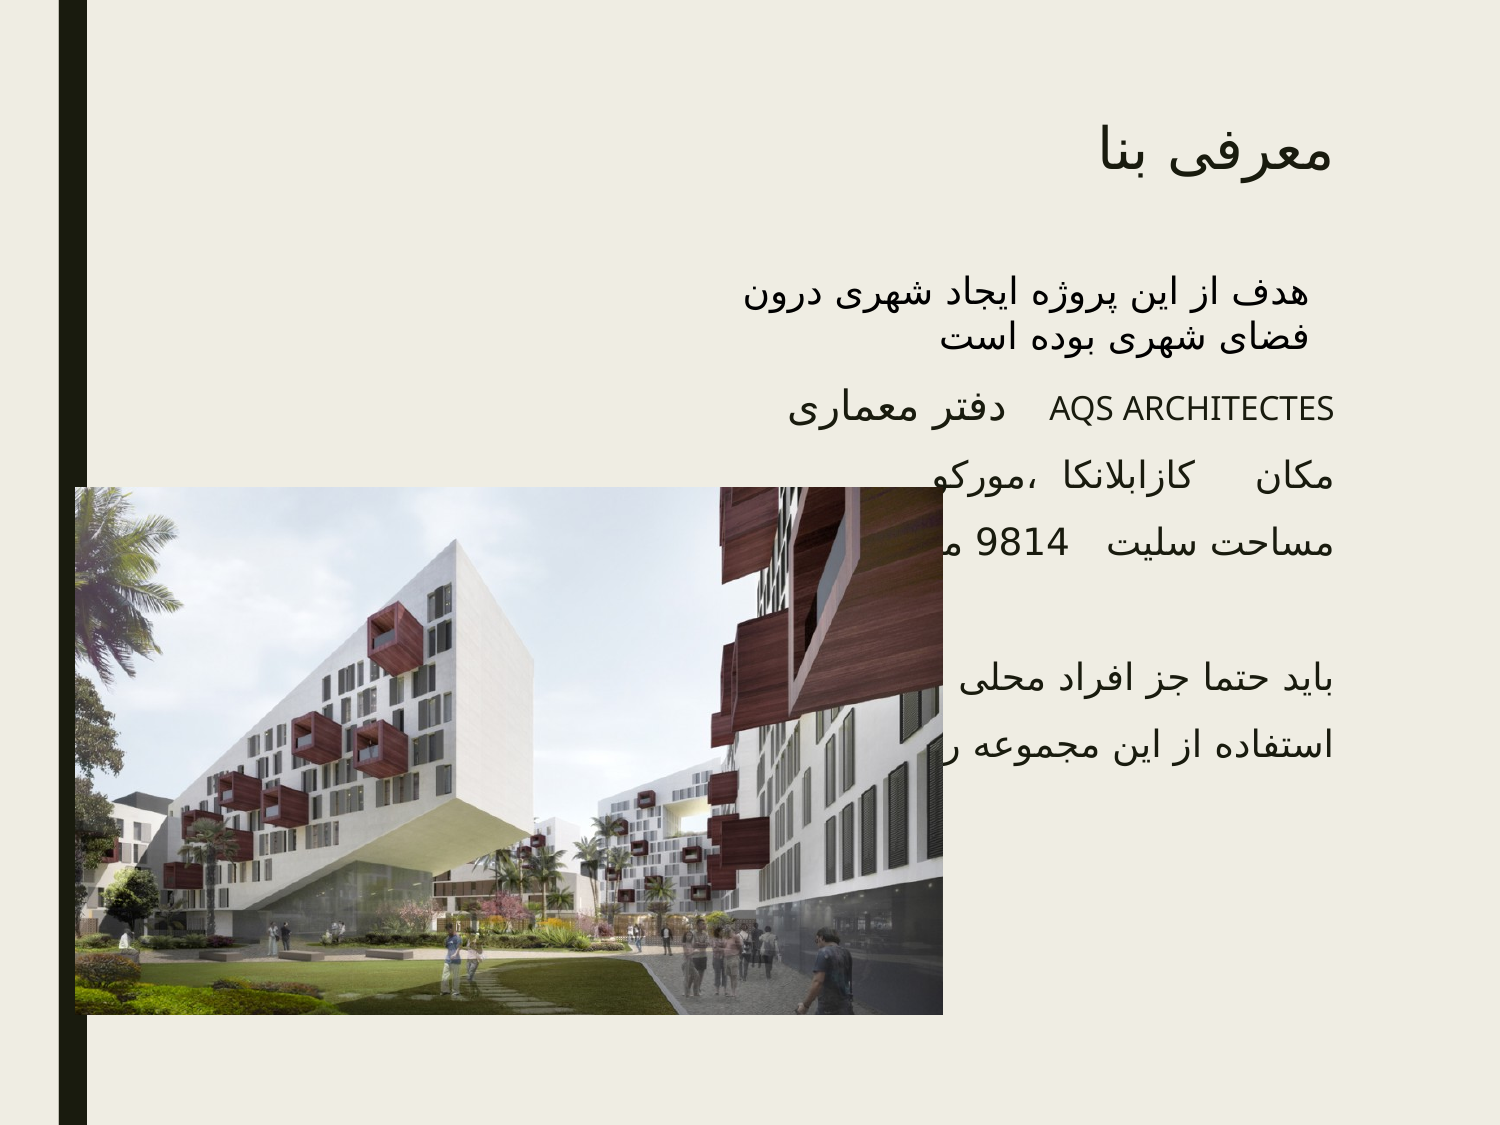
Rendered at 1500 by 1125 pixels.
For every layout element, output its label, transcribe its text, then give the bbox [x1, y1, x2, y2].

list AQS ARCHITECTES دفتر معماری مکان کازابلانکا ،مورکو مساحت سلیت 9814 متر مربع باید حتما جز افراد محلی باشید تا امکان استفاده از این مجموعه را داشته باشید [168, 375, 1351, 963]
picture [74, 487, 943, 1015]
text_box هدف از این پروژه ایجاد شهری درون فضای شهری بوده است [712, 259, 1325, 365]
title معرفی بنا [168, 112, 1351, 357]
